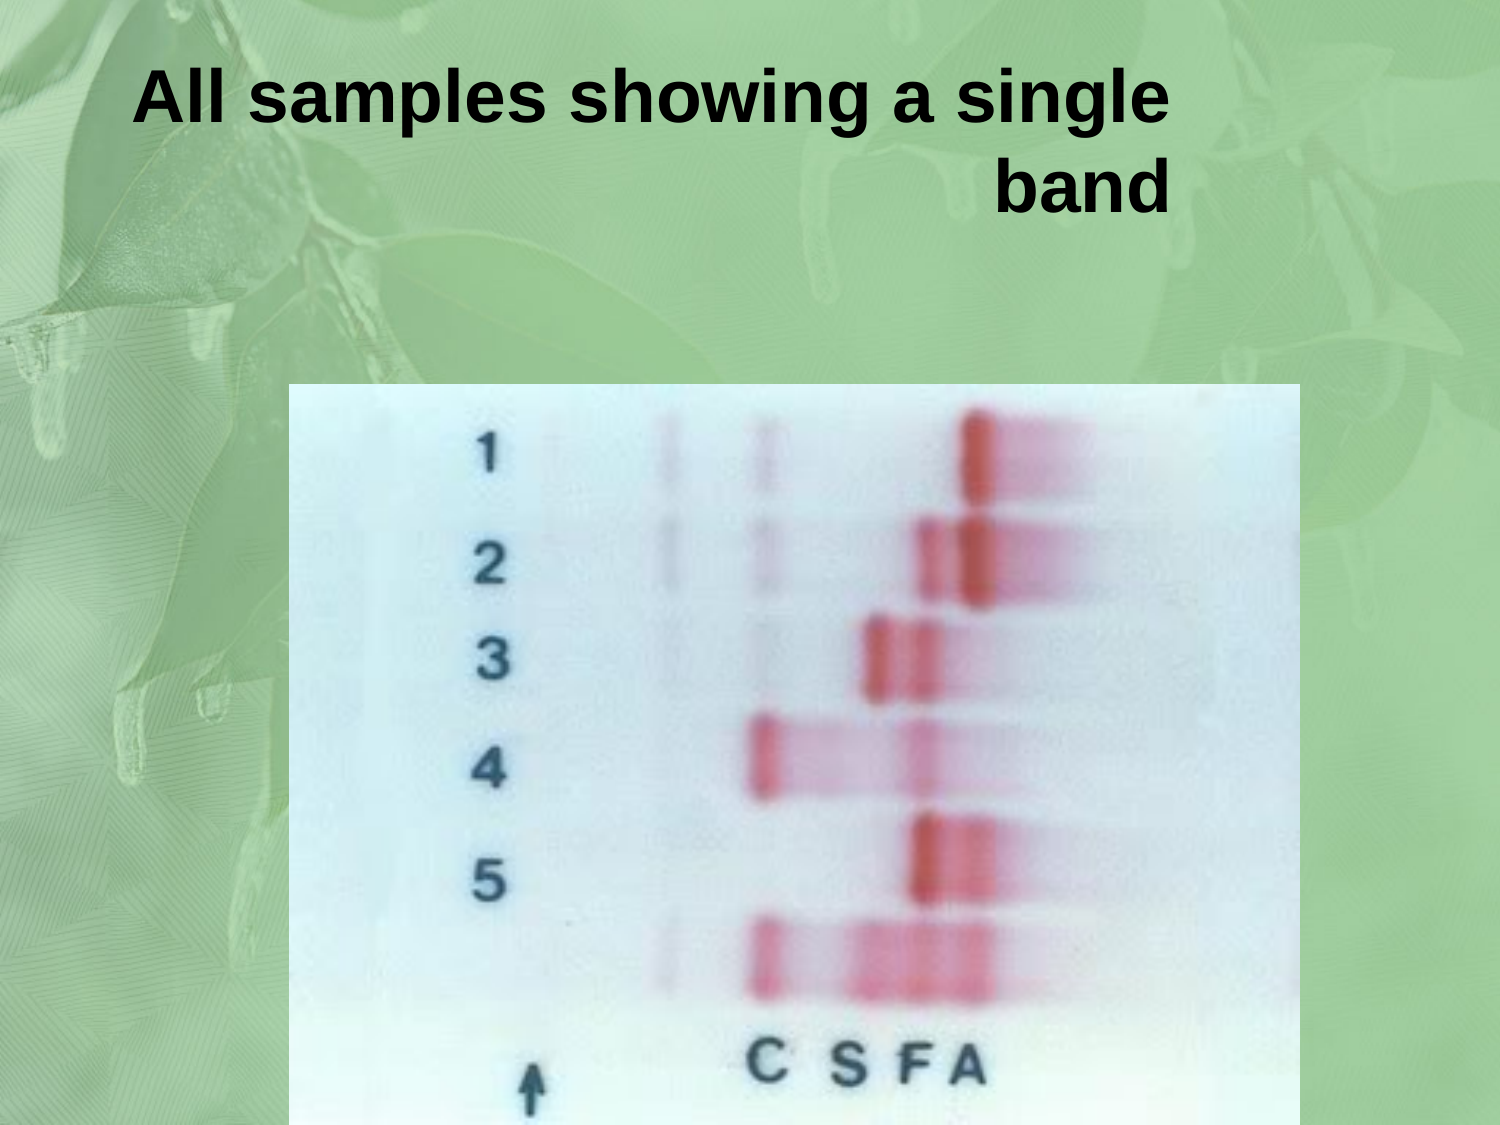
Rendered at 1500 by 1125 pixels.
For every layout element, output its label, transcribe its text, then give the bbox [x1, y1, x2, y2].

picture [0, 0, 1500, 1125]
title All samples showing a single band [74, 44, 1188, 236]
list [288, 384, 1301, 1125]
